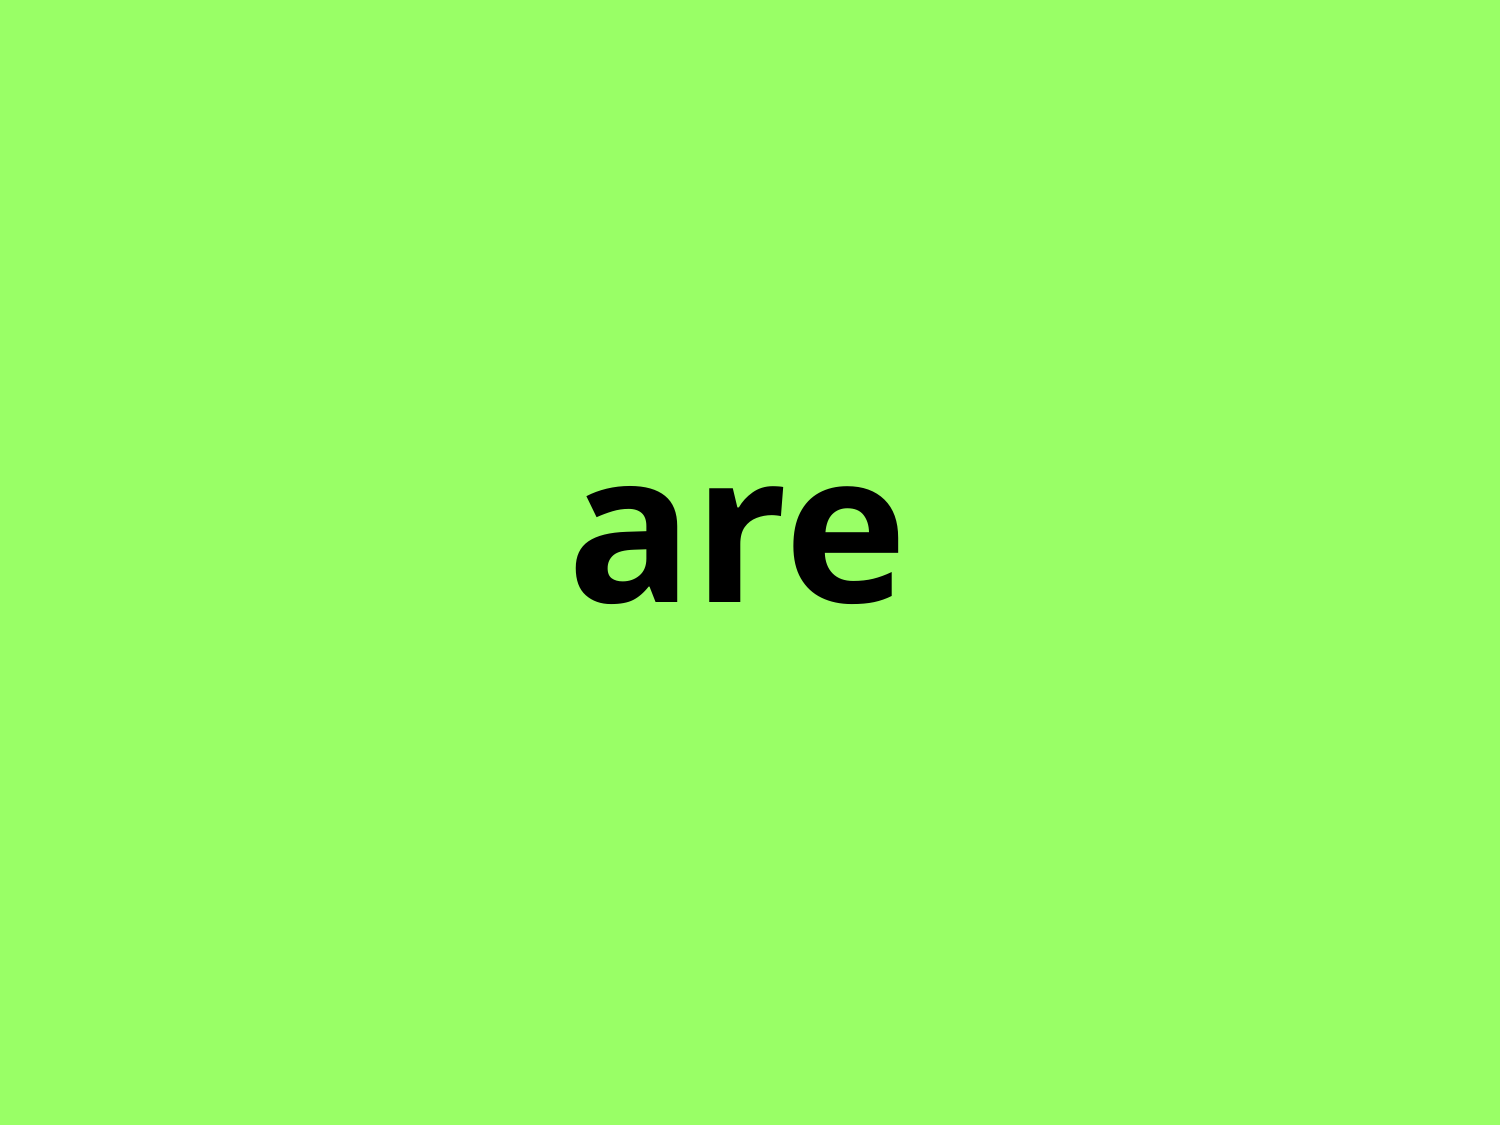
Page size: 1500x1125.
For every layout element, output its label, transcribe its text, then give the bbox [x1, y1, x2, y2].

title are [99, 424, 1376, 613]
